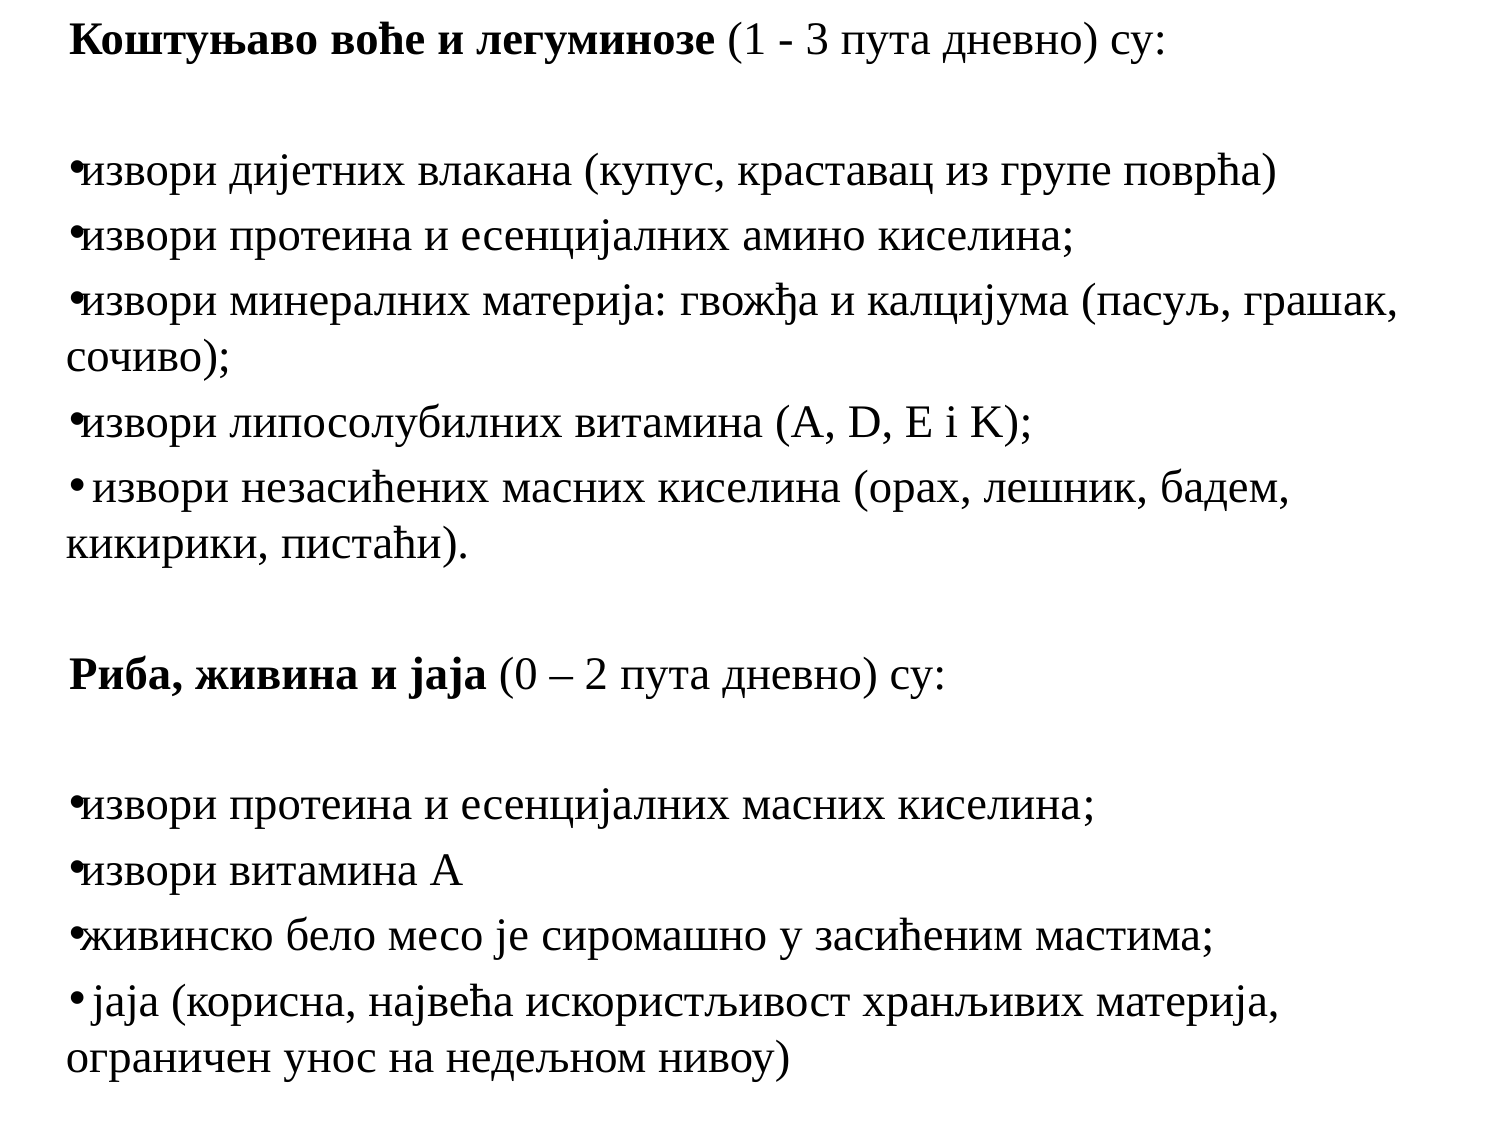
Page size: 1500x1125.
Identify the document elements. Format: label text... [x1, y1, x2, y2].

list Коштуњаво воће и легуминозе (1 - 3 пута дневно) су: извори дијетних влакана (купус, краставац из групе поврћа) извори протеина и есенцијалних амино киселина; извори минералних материја: гвожђа и калцијума (пасуљ, грашак, сочиво); извори липосолубилних витамина (A, D, E i K); извори незасићених масних киселина (орах, лешник, бадем, кикирики, пистаћи). Риба, живина и јаја (0 – 2 пута дневно) су: извори протеина и есенцијалних масних киселина; извори витамина А живинско бело месо је сиромашно у засићеним мастима; јаја (корисна, највећа искористљивост хранљивих материја, ограничен унос на недељном нивоу) [0, 0, 1500, 1102]
